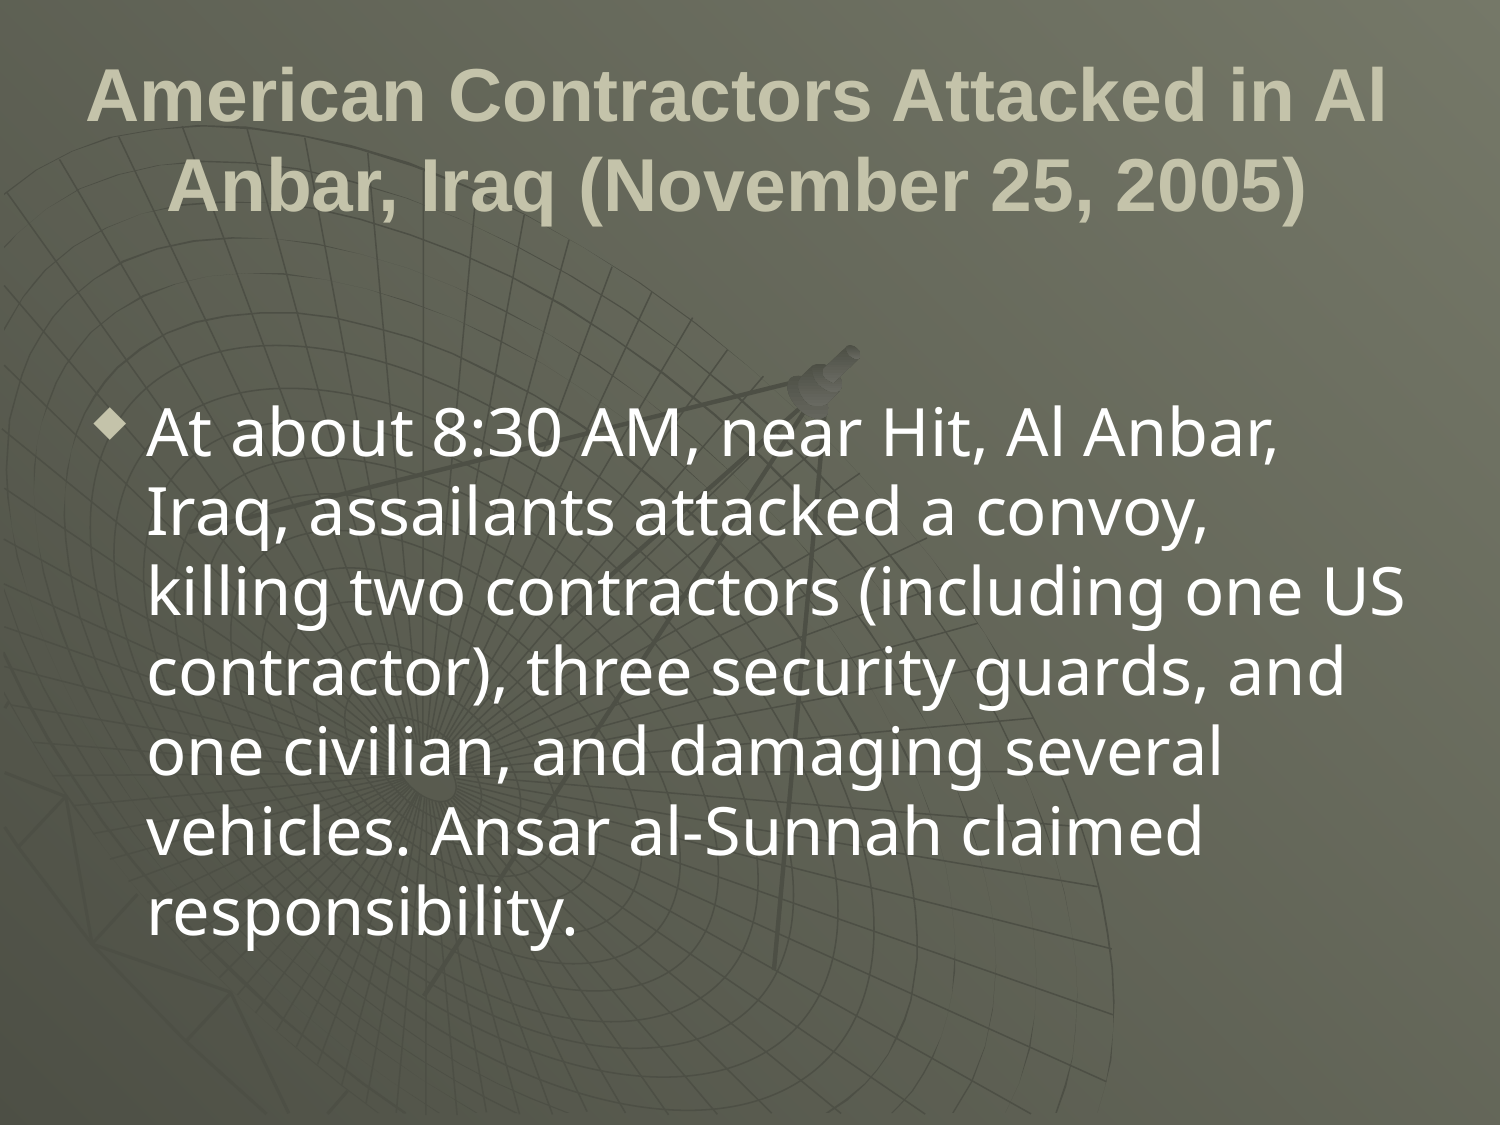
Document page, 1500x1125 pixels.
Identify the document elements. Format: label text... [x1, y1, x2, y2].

list At about 8:30 AM, near Hit, Al Anbar, Iraq, assailants attacked a convoy, killing two contractors (including one US contractor), three security guards, and one civilian, and damaging several vehicles. Ansar al-Sunnah claimed responsibility. [74, 381, 1426, 1125]
title American Contractors Attacked in Al Anbar, Iraq (November 25, 2005) [62, 87, 1413, 275]
